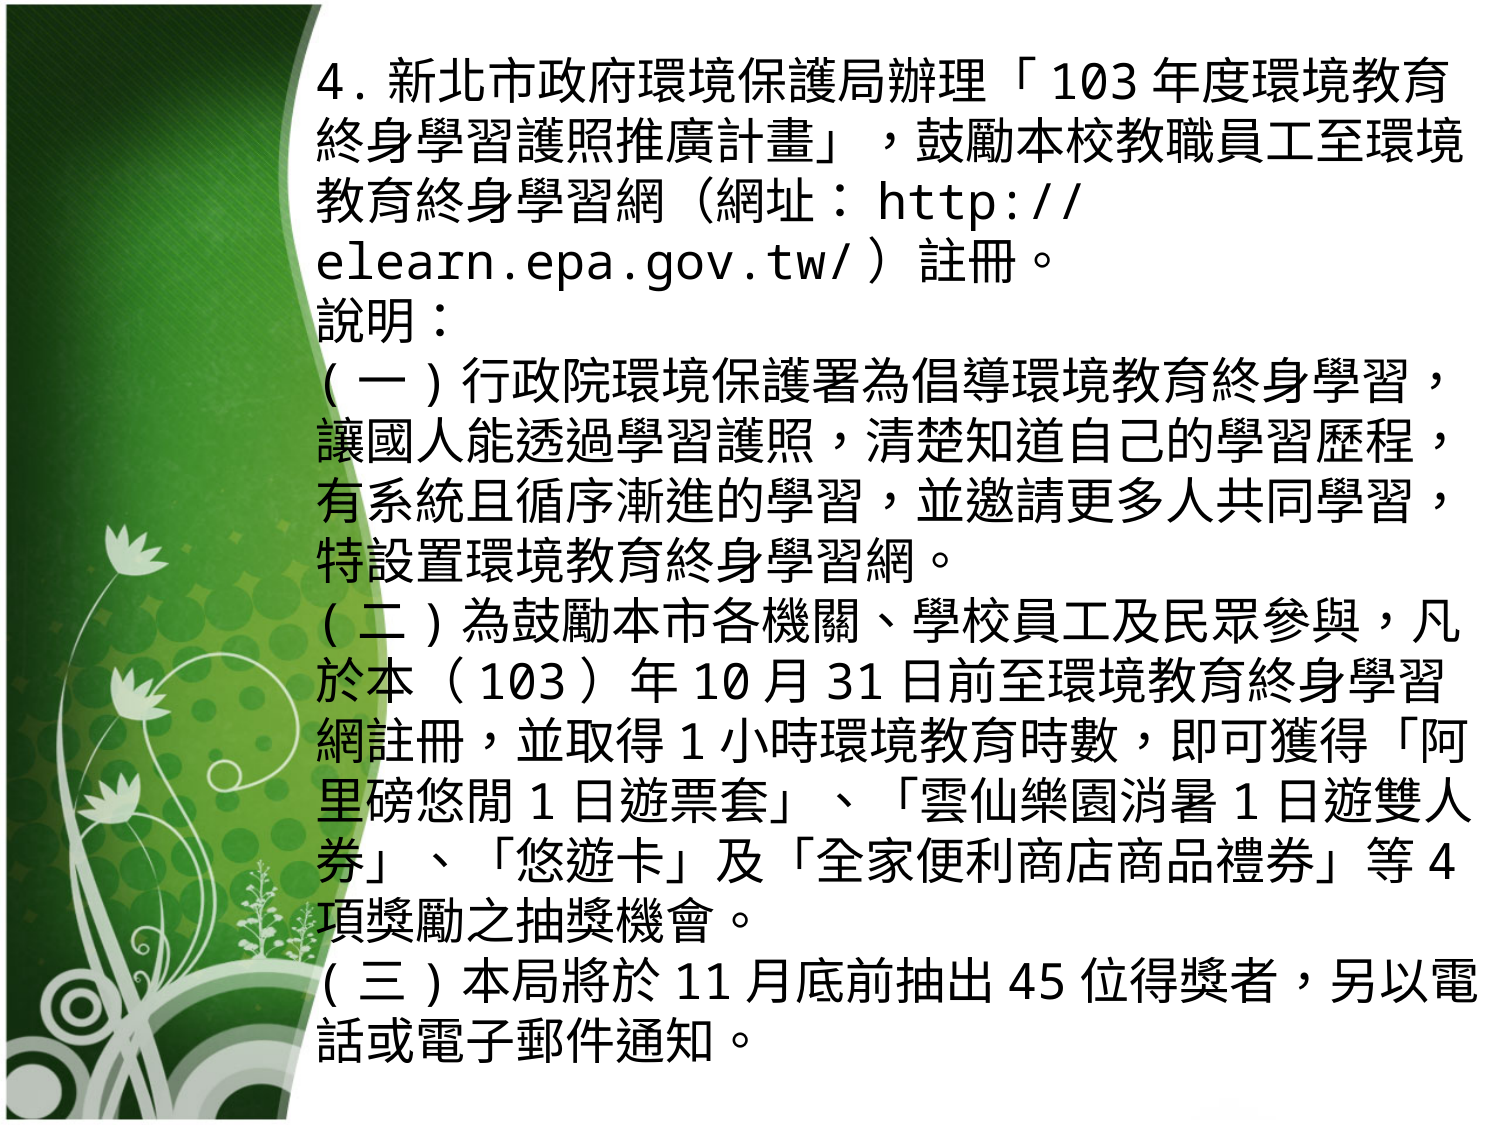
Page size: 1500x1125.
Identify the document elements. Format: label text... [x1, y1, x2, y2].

picture [0, 0, 1500, 1125]
text_box 4.新北市政府環境保護局辦理「103年度環境教育終身學習護照推廣計畫」，鼓勵本校教職員工至環境教育終身學習網（網址：http://elearn.epa.gov.tw/）註冊。 說明： (一)行政院環境保護署為倡導環境教育終身學習，讓國人能透過學習護照，清楚知道自己的學習歷程，有系統且循序漸進的學習，並邀請更多人共同學習，特設置環境教育終身學習網。 (二)為鼓勵本市各機關、學校員工及民眾參與，凡於本（103）年10月31日前至環境教育終身學習網註冊，並取得1小時環境教育時數，即可獲得「阿里磅悠閒1日遊票套」、「雲仙樂園消暑1日遊雙人券」、「悠遊卡」及「全家便利商店商品禮券」等4項獎勵之抽獎機會。 (三)本局將於11月底前抽出45位得獎者，另以電話或電子郵件通知。 [301, 42, 1500, 1125]
